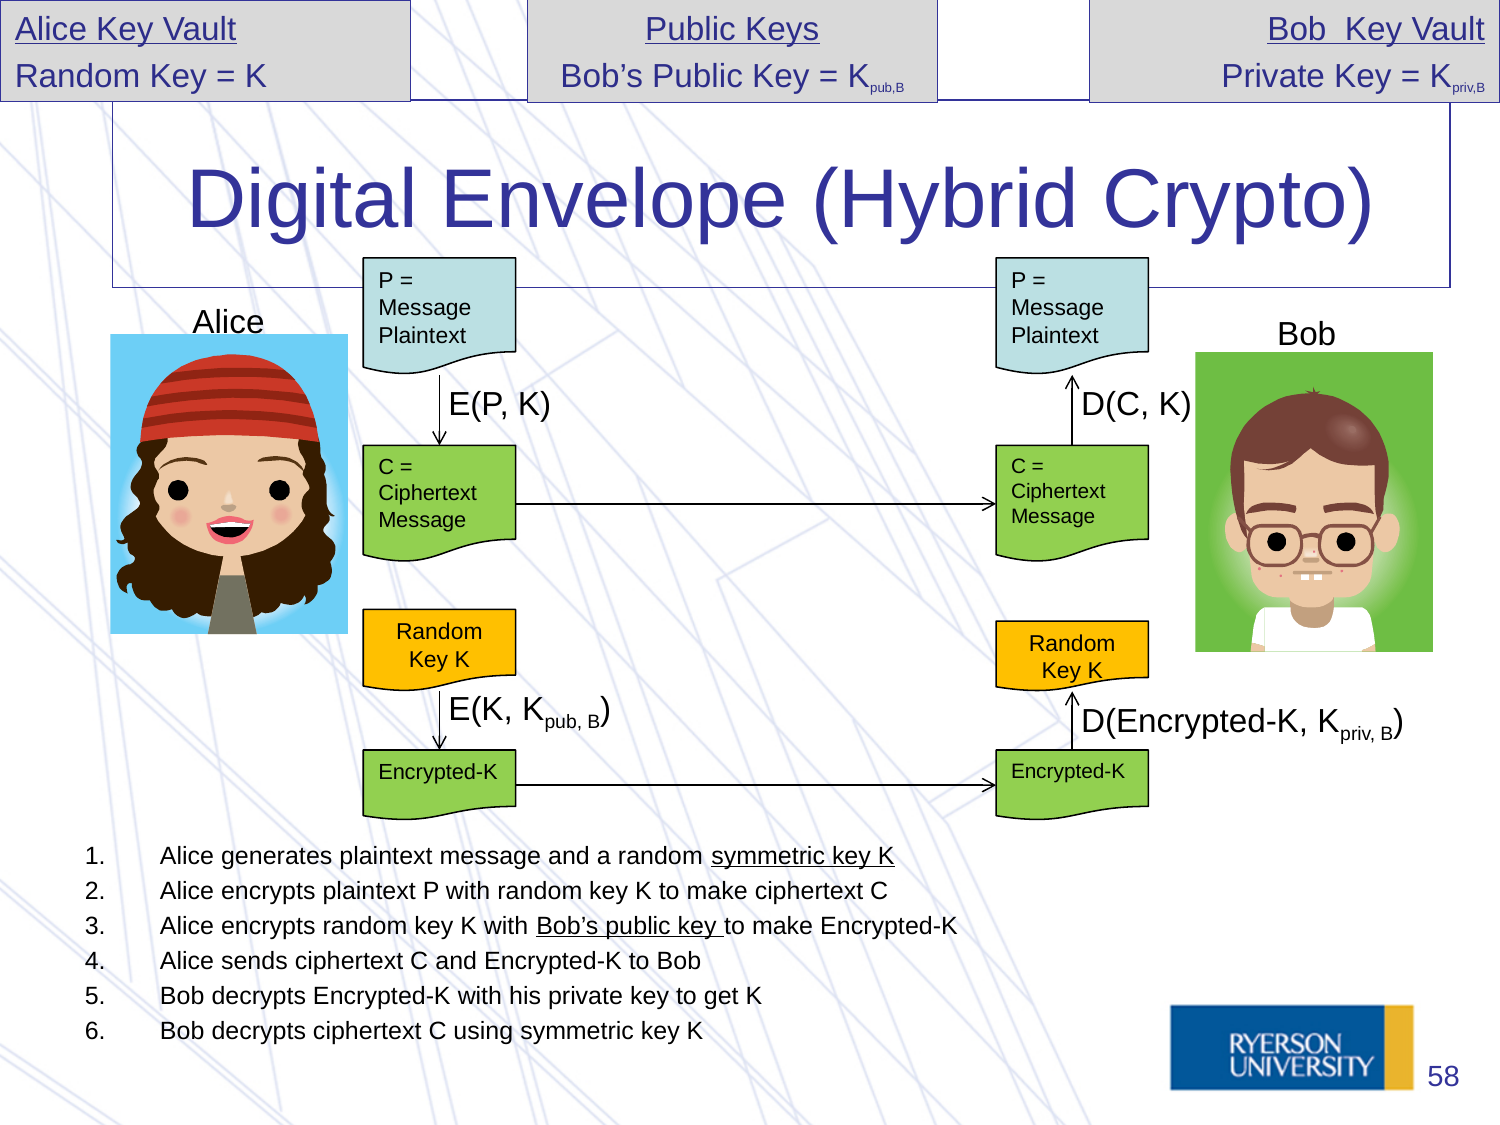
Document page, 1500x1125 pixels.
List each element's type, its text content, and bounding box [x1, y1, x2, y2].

text_box C = Ciphertext Message [996, 445, 1149, 561]
picture [0, 102, 1500, 1125]
text_box Random Key K [996, 621, 1149, 691]
text_box Alice Key Vault Random Key = K [0, 0, 411, 102]
title Digital Envelope (Hybrid Crypto) [112, 99, 1451, 288]
picture [411, 0, 527, 99]
text_box Alice generates plaintext message and a random symmetric key K Alice encrypts plaintext P with random key K to make ciphertext C Alice encrypts random key K with Bob’s public key to make Encrypted-K Alice sends ciphertext C and Encrypted-K to Bob Bob decrypts Encrypted-K with his private key to get K Bob decrypts ciphertext C using symmetric key K [70, 832, 1008, 1052]
text_box Public Keys Bob’s Public Key = Kpub,B [527, 0, 938, 103]
text_box C = Ciphertext Message [363, 445, 516, 561]
text_box P = Message Plaintext [996, 257, 1149, 374]
text_box Bob Key Vault Private Key = Kpriv,B [1089, 0, 1500, 103]
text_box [1183, 304, 1433, 652]
text_box P = Message Plaintext [363, 257, 516, 374]
text_box E(P, K) [433, 374, 657, 430]
text_box Encrypted-K [996, 750, 1149, 820]
slide_number 58 [1399, 1049, 1476, 1113]
text_box Encrypted-K [363, 750, 516, 820]
text_box Random Key K [363, 609, 516, 691]
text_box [105, 292, 352, 635]
text_box E(K, Kpub, B) [433, 679, 680, 740]
text_box D(C, K) [1066, 374, 1178, 430]
picture [938, 0, 1089, 99]
text_box D(Encrypted-K, Kpriv, B) [1066, 691, 1500, 752]
